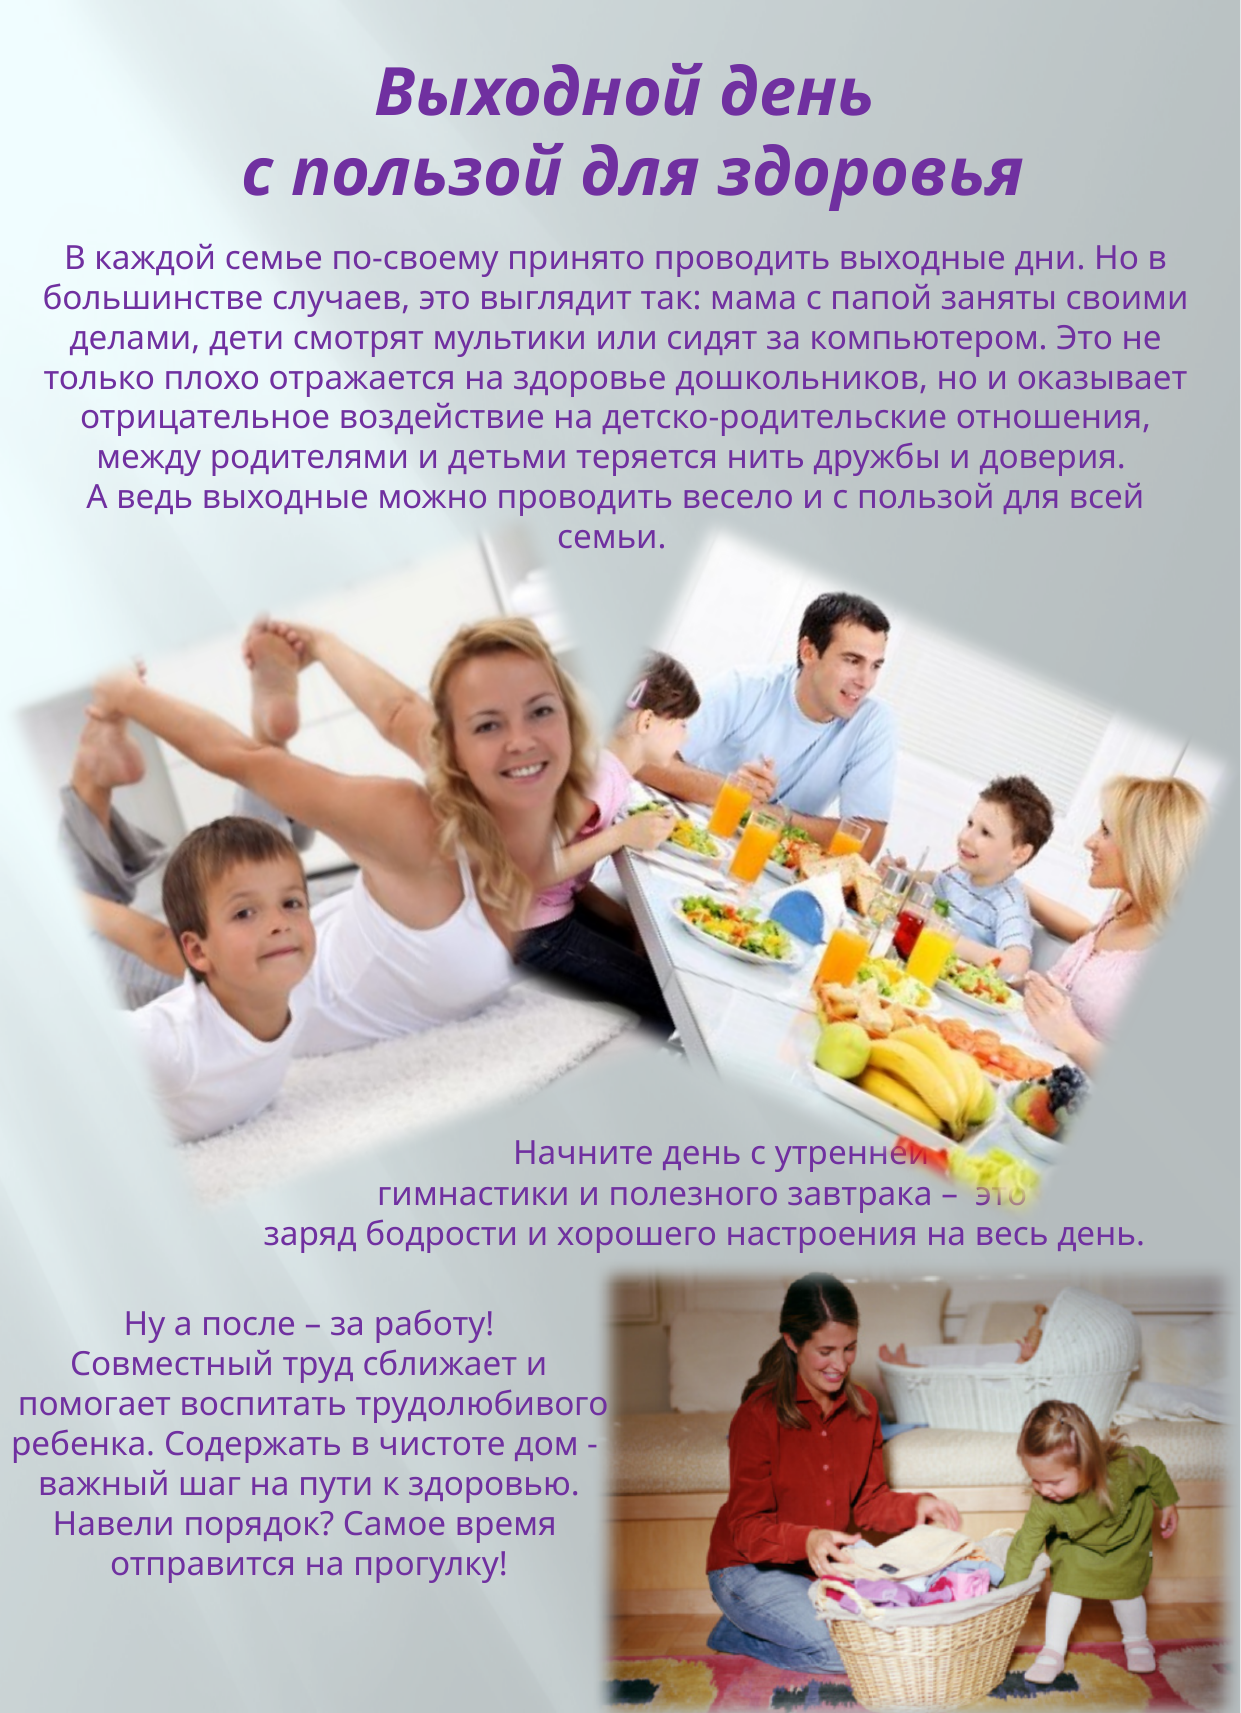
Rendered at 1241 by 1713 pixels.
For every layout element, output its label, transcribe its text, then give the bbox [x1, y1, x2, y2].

text_box Выходной день с пользой для здоровья [224, 40, 1043, 218]
picture [592, 1258, 1241, 1713]
text_box Ну а после – за работу! Совместный труд сближает и помогает воспитать трудолюбивого ребенка. Содержать в чистоте дом - важный шаг на пути к здоровью. Навели порядок? Самое время отправится на прогулку! [0, 1293, 592, 1686]
text_box Начните день с утренней гимнастики и полезного завтрака – это заряд бодрости и хорошего настроения на весь день. [45, 1116, 1241, 1261]
picture [32, 540, 1214, 1194]
text_box В каждой семье по-своему принято проводить выходные дни. Но в большинстве случаев, это выглядит так: мама с папой заняты своими делами, дети смотрят мультики или сидят за компьютером. Это не только плохо отражается на здоровье дошкольников, но и оказывает отрицательное воздействие на детско-родительские отношения, между родителями и детьми теряется нить дружбы и доверия. А ведь выходные можно проводить весело и с пользой для всей семьи. [14, 227, 1218, 564]
